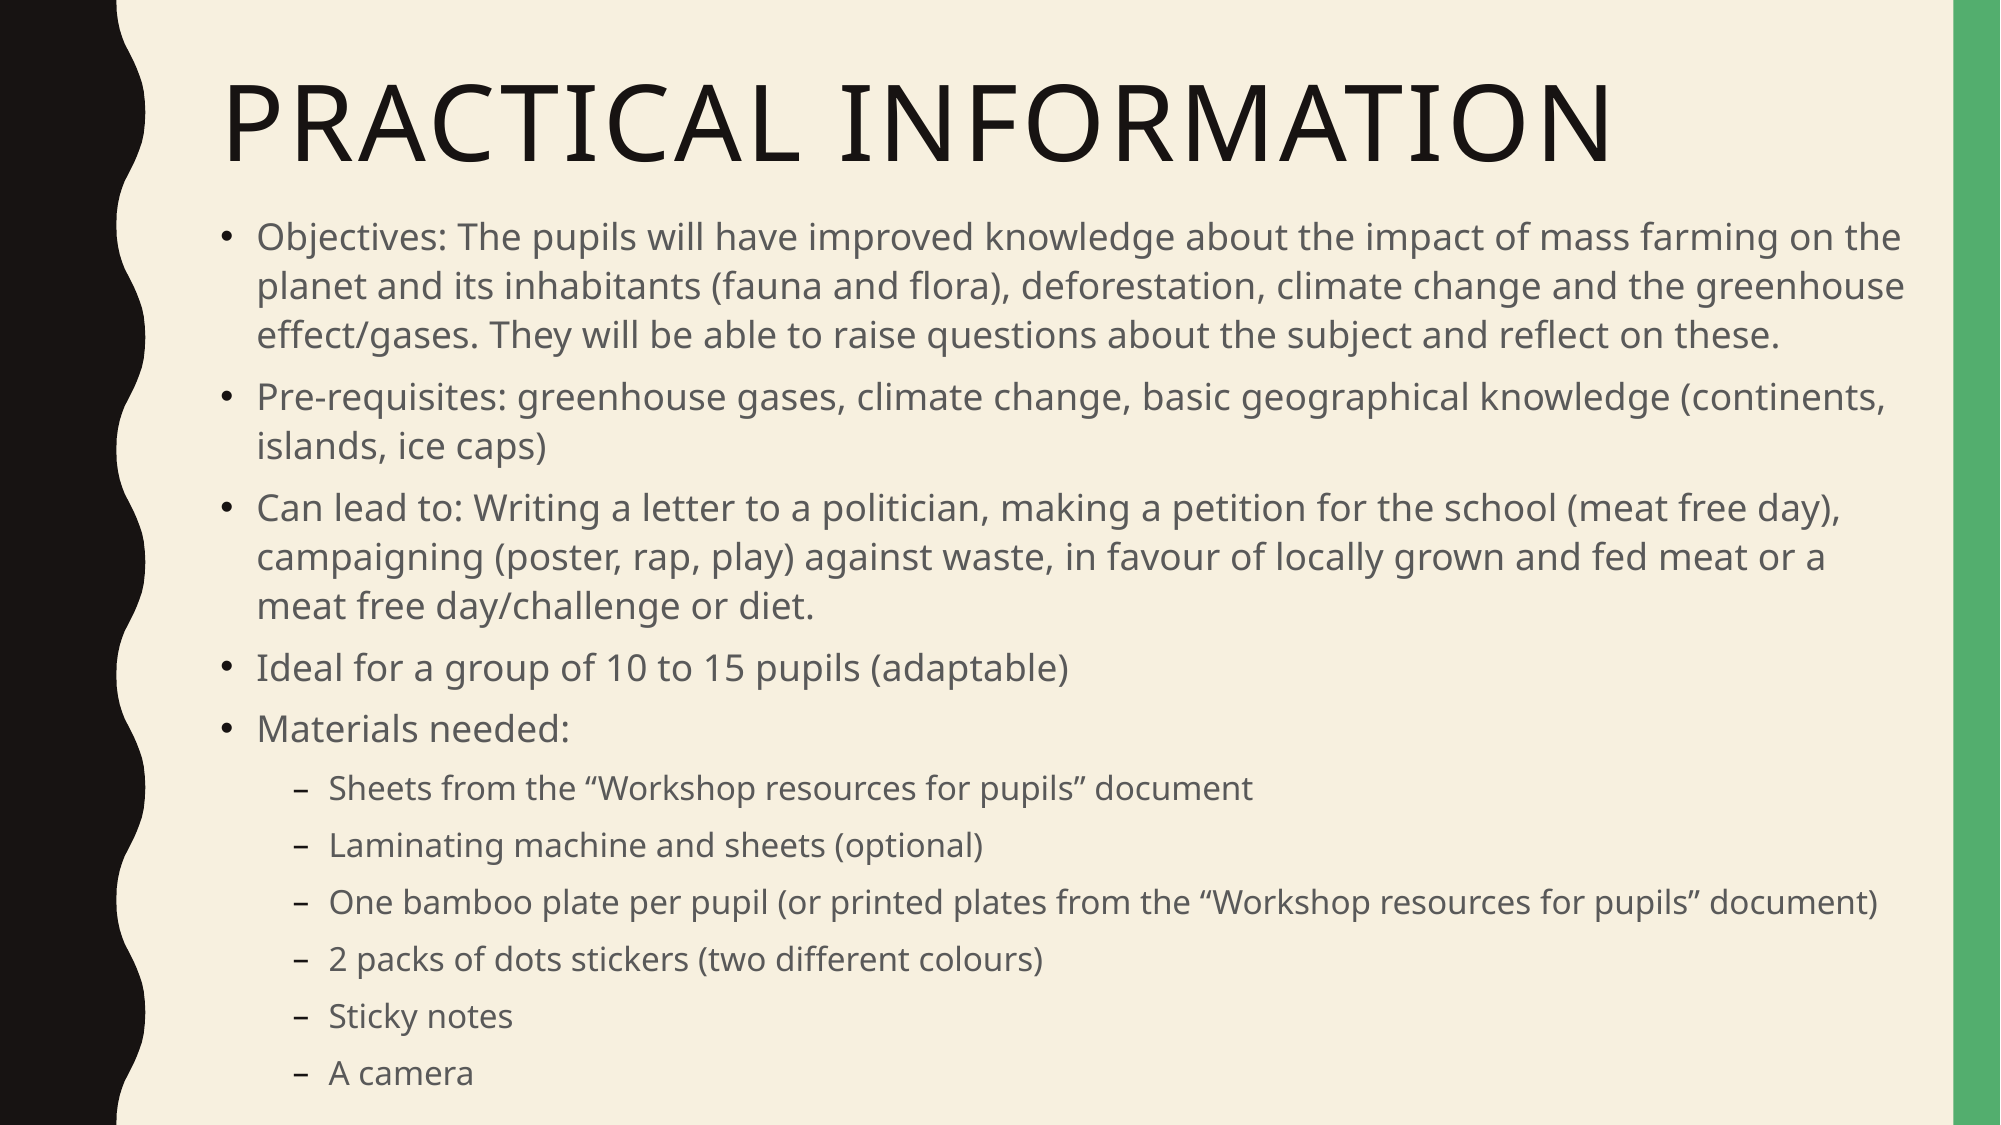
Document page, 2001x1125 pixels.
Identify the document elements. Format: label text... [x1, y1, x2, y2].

title Practical information [205, 62, 1875, 201]
list Objectives: The pupils will have improved knowledge about the impact of mass farming on the planet and its inhabitants (fauna and flora), deforestation, climate change and the greenhouse effect/gases. They will be able to raise questions about the subject and reflect on these. Pre-requisites: greenhouse gases, climate change, basic geographical knowledge (continents, islands, ice caps) Can lead to: Writing a letter to a politician, making a petition for the school (meat free day), campaigning (poster, rap, play) against waste, in favour of locally grown and fed meat or a meat free day/challenge or diet. Ideal for a group of 10 to 15 pupils (adaptable) Materials needed: Sheets from the “Workshop resources for pupils” document Laminating machine and sheets (optional) One bamboo plate per pupil (or printed plates from the “Workshop resources for pupils” document) 2 packs of dots stickers (two different colours) Sticky notes A camera [205, 201, 1926, 1102]
